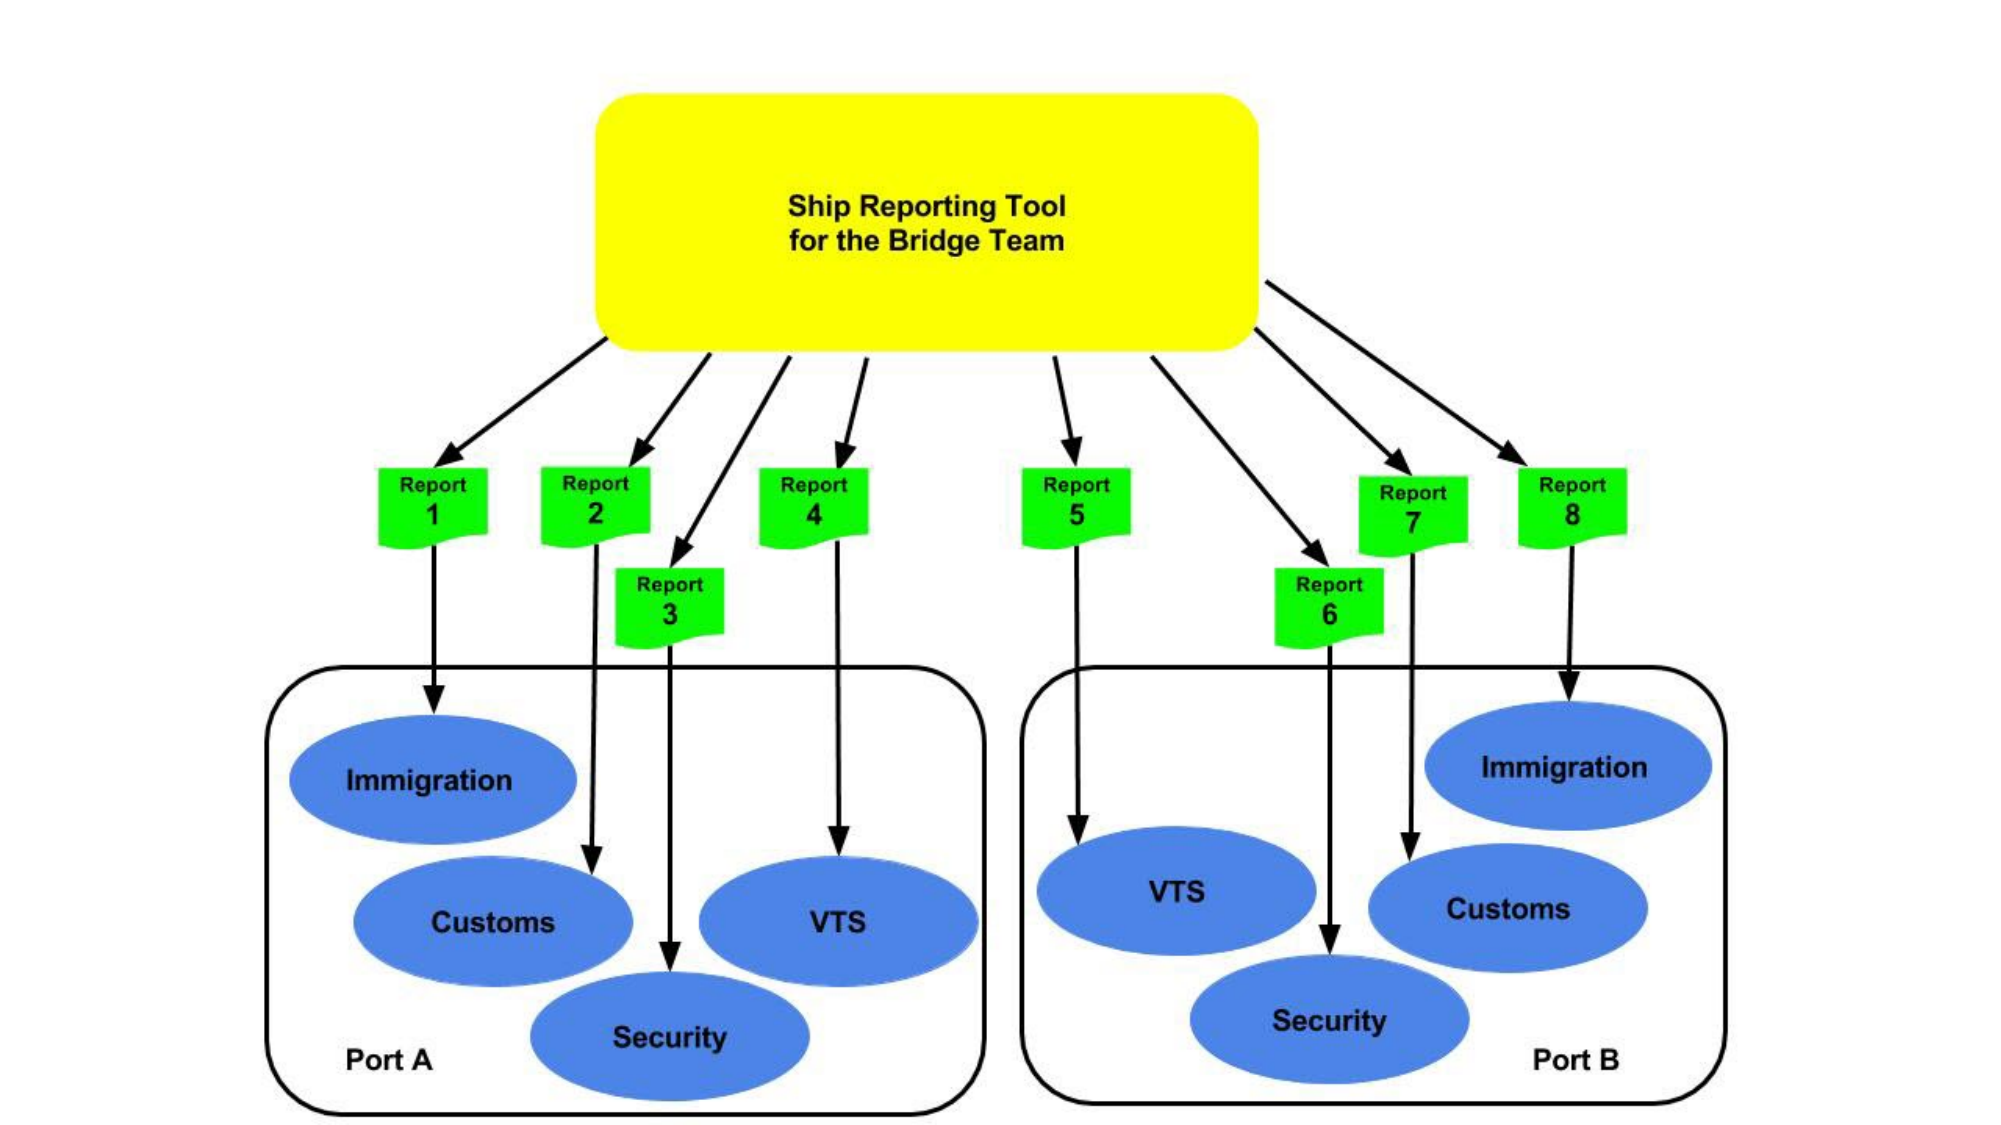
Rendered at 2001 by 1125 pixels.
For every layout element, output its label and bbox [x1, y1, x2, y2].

picture [249, 0, 1750, 1125]
